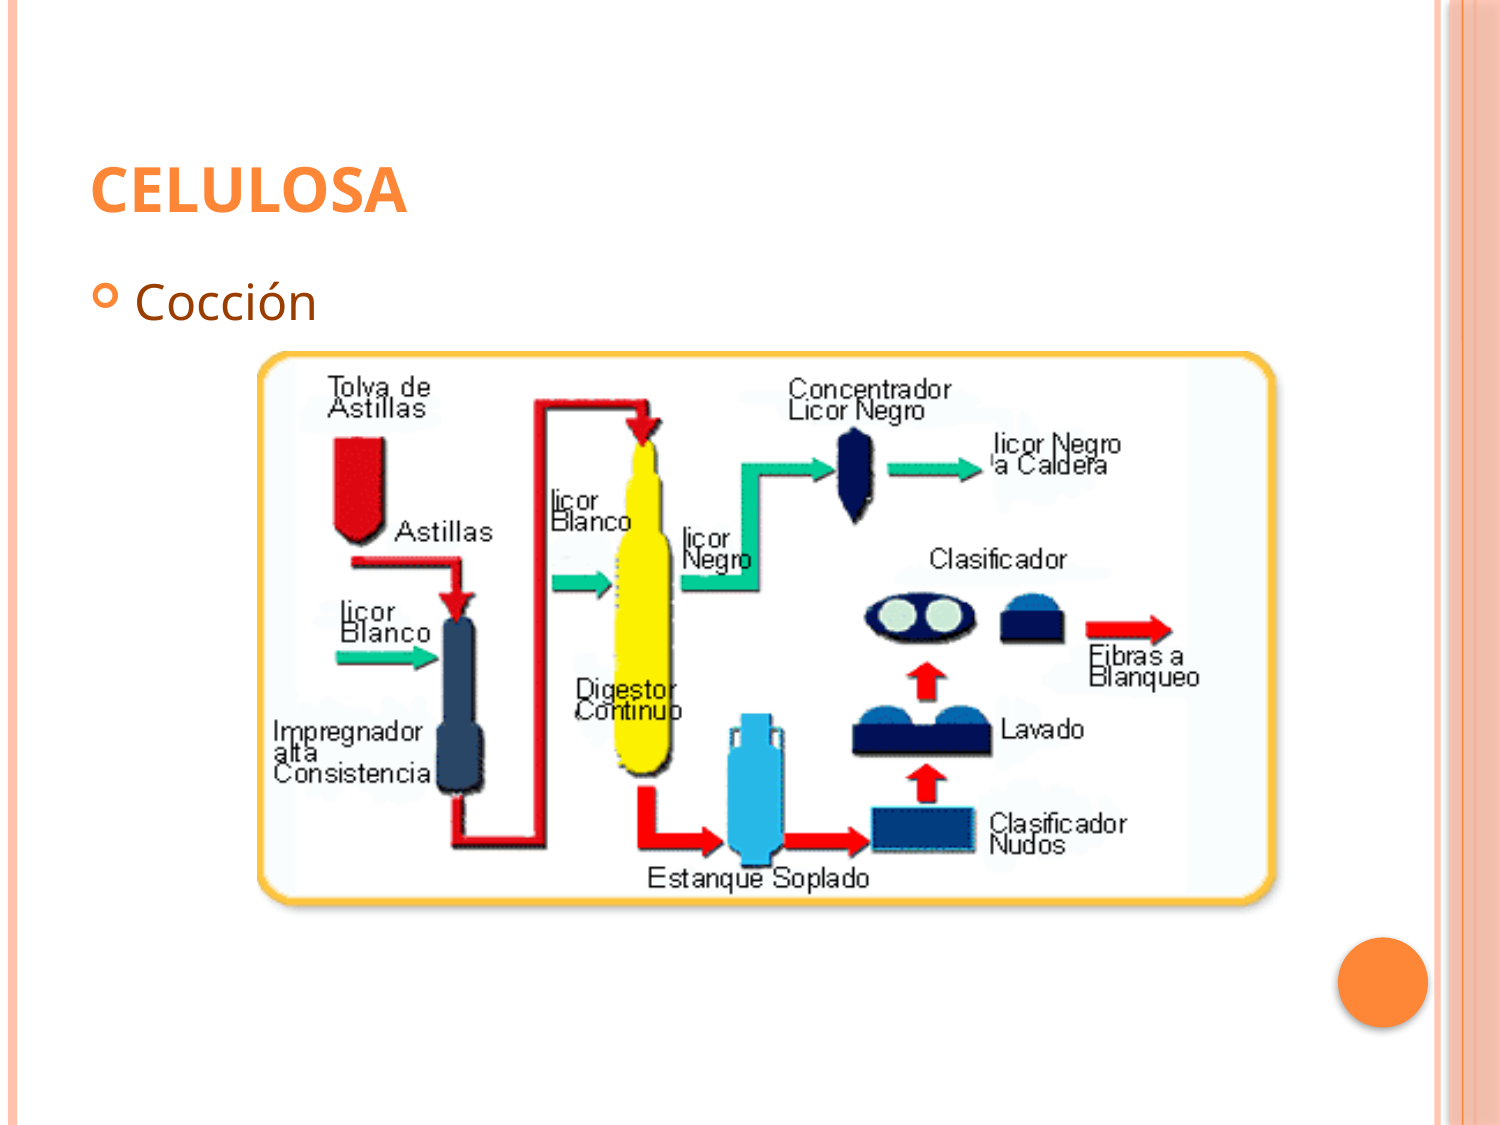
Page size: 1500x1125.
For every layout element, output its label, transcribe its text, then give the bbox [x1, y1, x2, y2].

list Cocción [75, 262, 1300, 1062]
title Celulosa [75, 45, 1300, 233]
picture [257, 350, 1302, 927]
